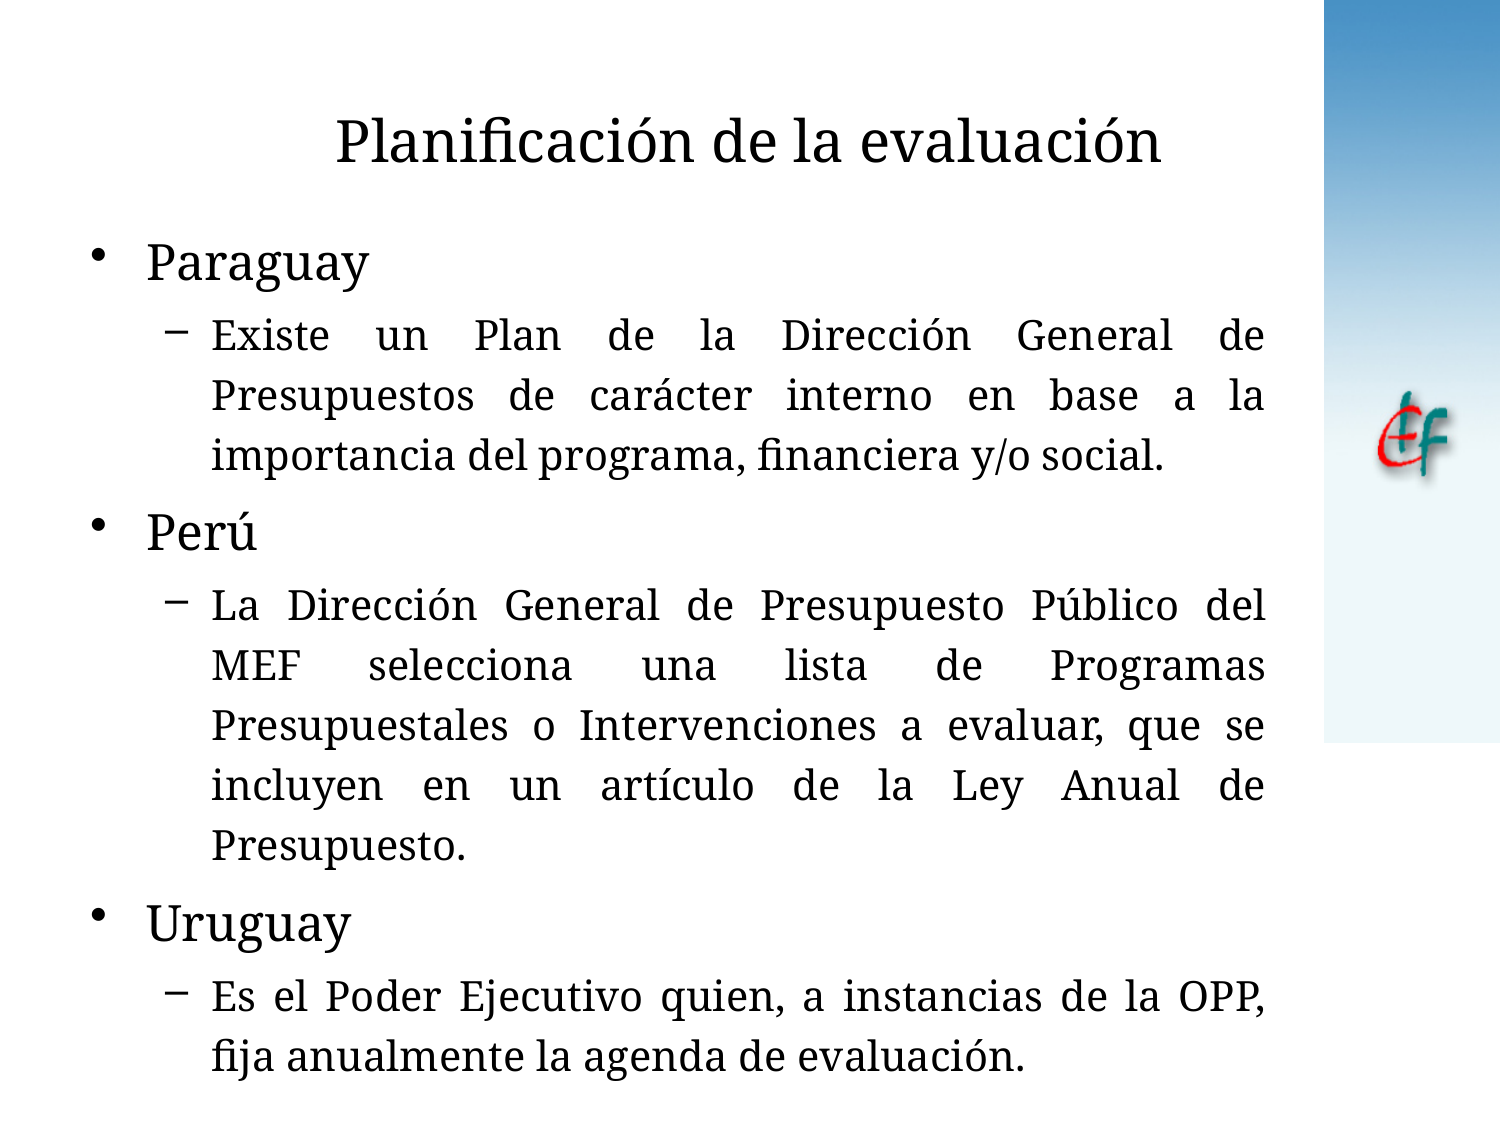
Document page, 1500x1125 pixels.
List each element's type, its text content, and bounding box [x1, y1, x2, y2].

title Planificación de la evaluación [74, 44, 1318, 233]
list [1323, 0, 1500, 743]
list Paraguay Existe un Plan de la Dirección General de Presupuestos de carácter interno en base a la importancia del programa, financiera y/o social. Perú La Dirección General de Presupuesto Público del MEF selecciona una lista de Programas Presupuestales o Intervenciones a evaluar, que se incluyen en un artículo de la Ley Anual de Presupuesto. Uruguay Es el Poder Ejecutivo quien, a instancias de la OPP, fija anualmente la agenda de evaluación. [74, 210, 1282, 1102]
